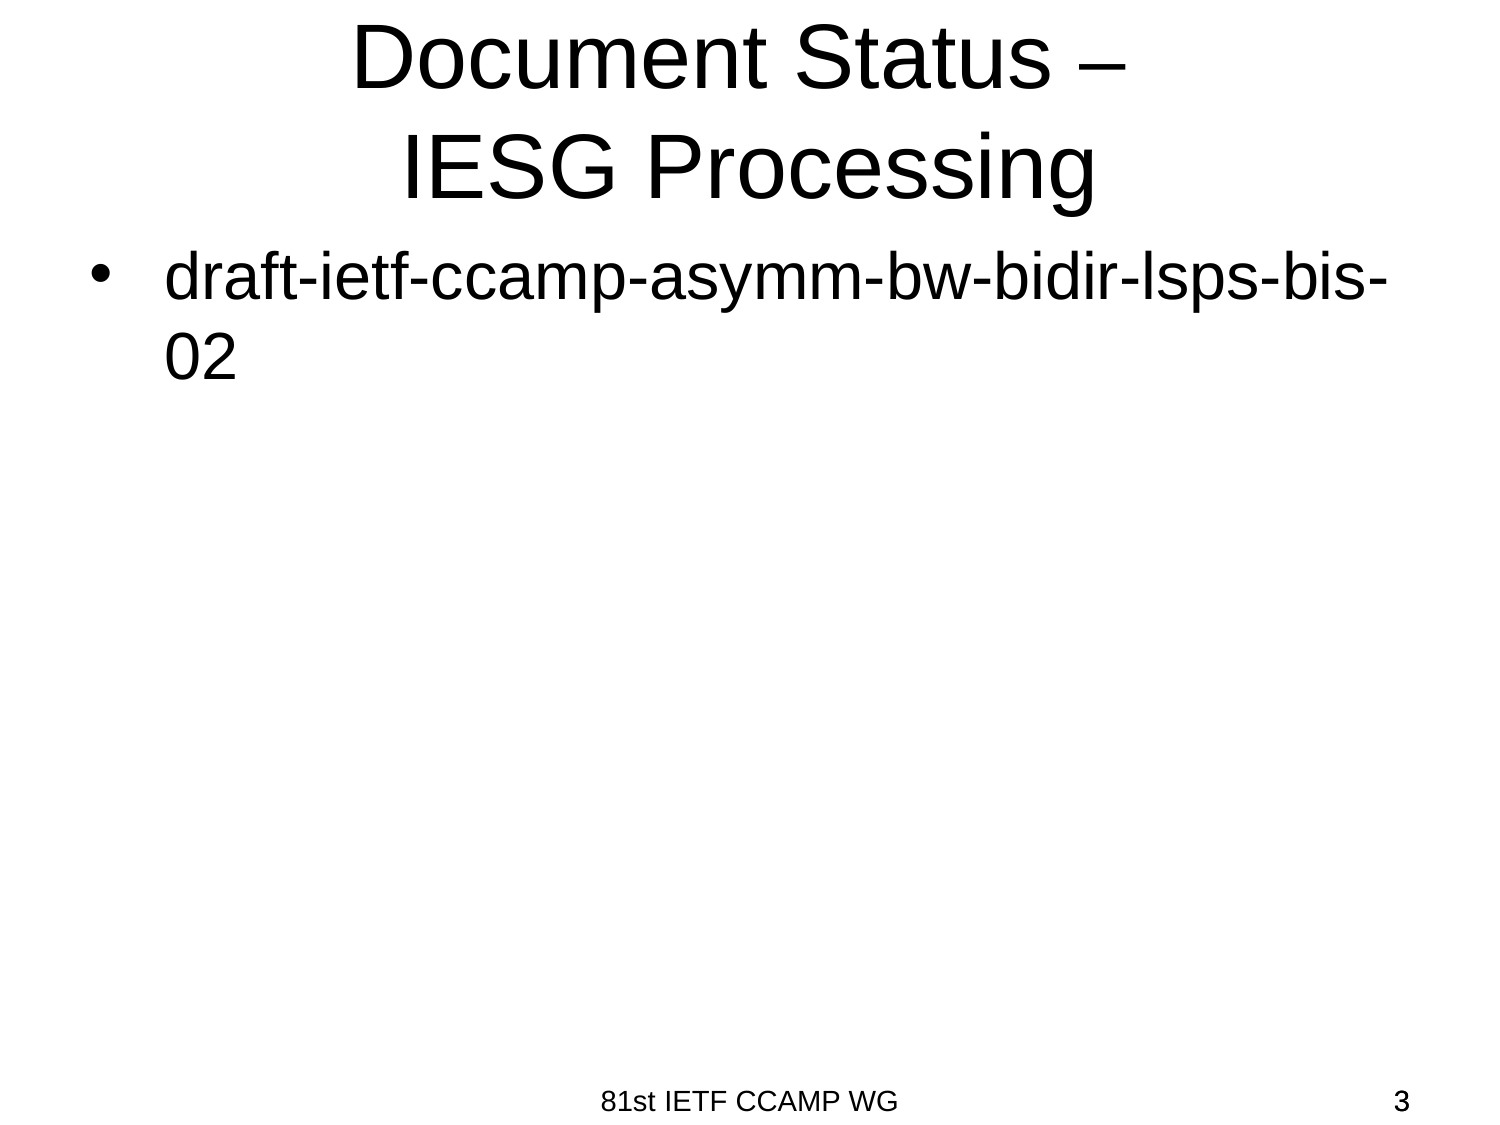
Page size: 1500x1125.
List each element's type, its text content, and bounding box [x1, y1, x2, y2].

footer 81st IETF CCAMP WG [430, 1074, 1069, 1125]
title Document Status – IESG Processing [75, 7, 1425, 206]
list draft-ietf-ccamp-asymm-bw-bidir-lsps-bis-02 [75, 224, 1425, 1071]
slide_number 3 [1074, 1074, 1425, 1125]
